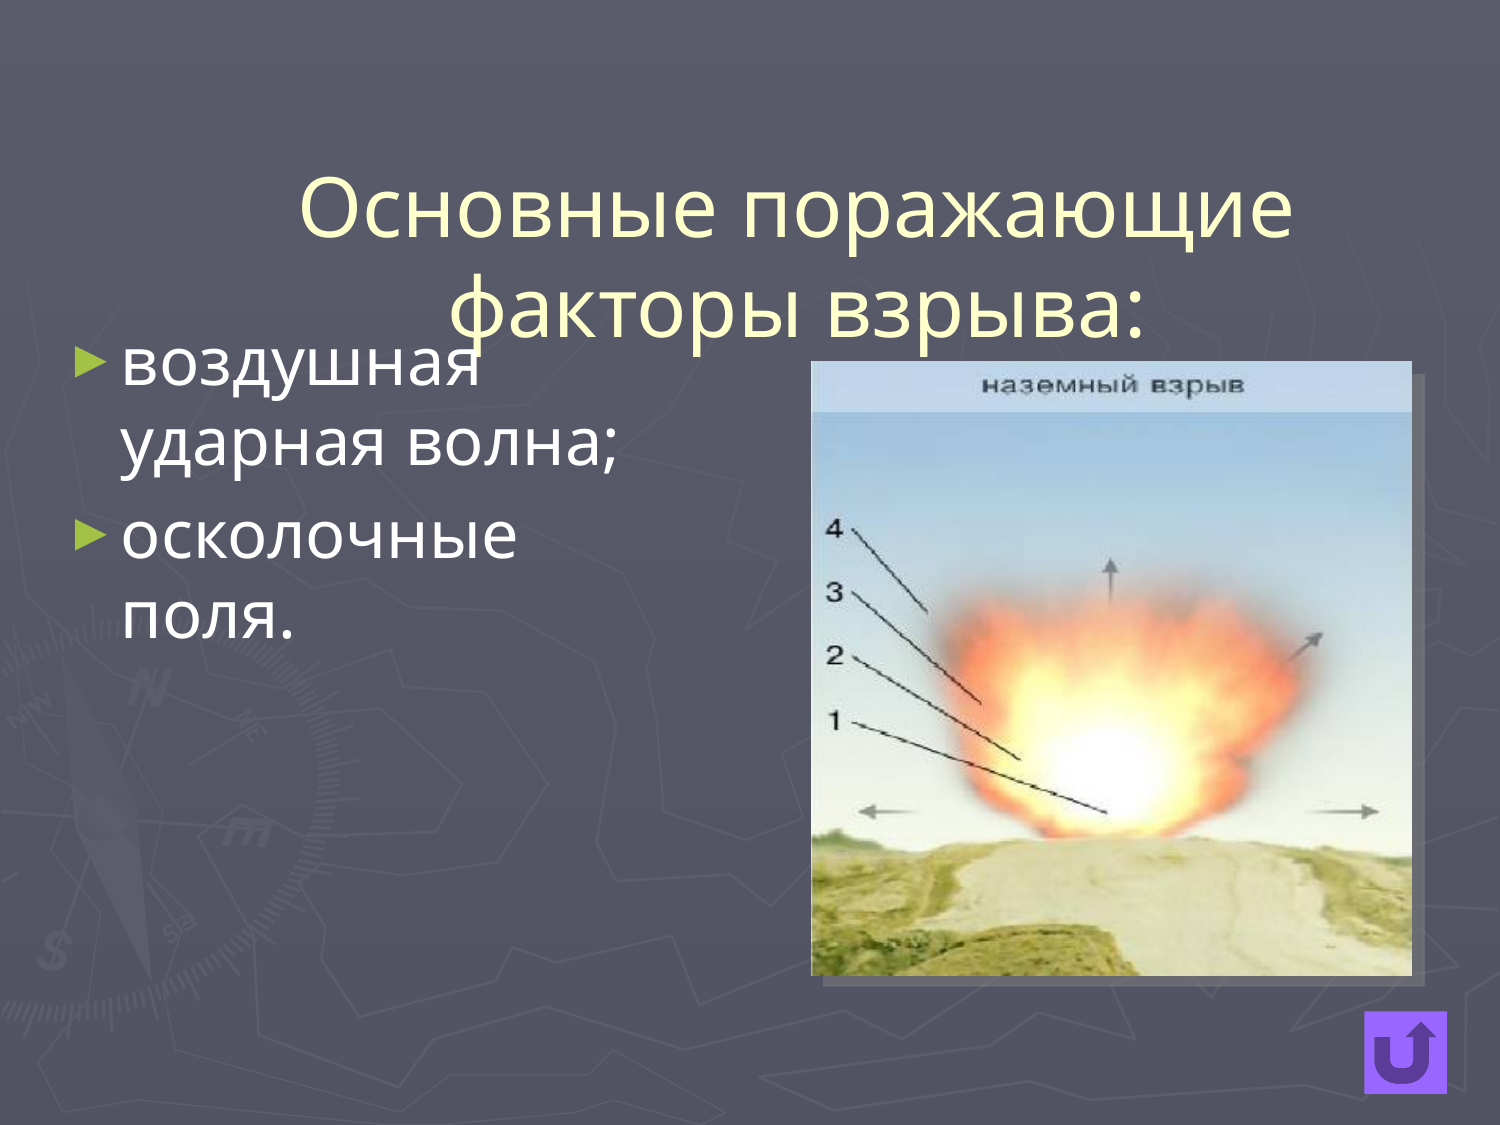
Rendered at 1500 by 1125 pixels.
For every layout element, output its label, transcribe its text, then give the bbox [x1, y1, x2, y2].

title Основные поражающие факторы взрыва: [159, 160, 1435, 349]
list воздушная ударная волна; осколочные поля. [49, 311, 699, 984]
text_box [1364, 1011, 1447, 1094]
picture [810, 361, 1412, 977]
